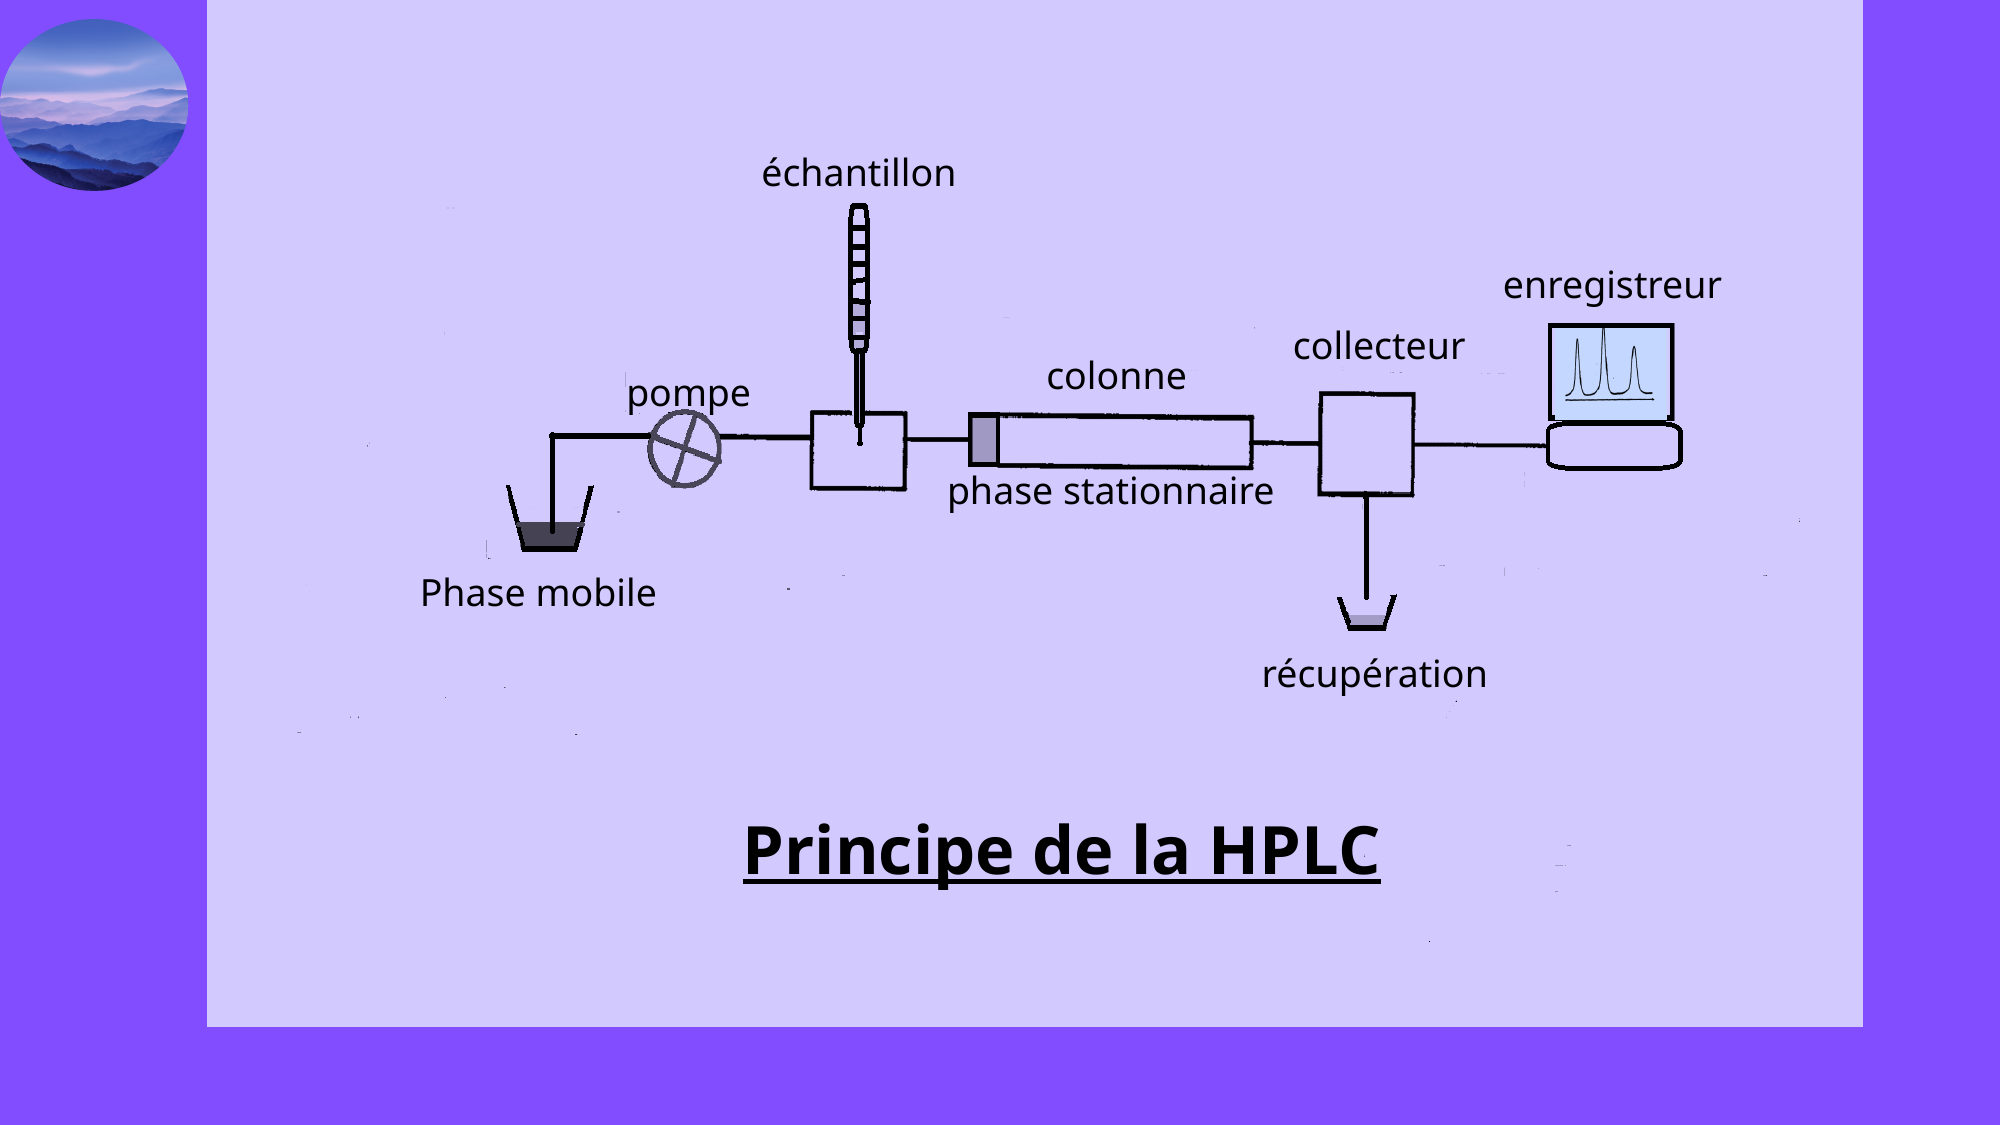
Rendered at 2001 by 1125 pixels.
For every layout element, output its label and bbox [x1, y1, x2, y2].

picture [207, 0, 1863, 1027]
picture [0, 18, 189, 191]
